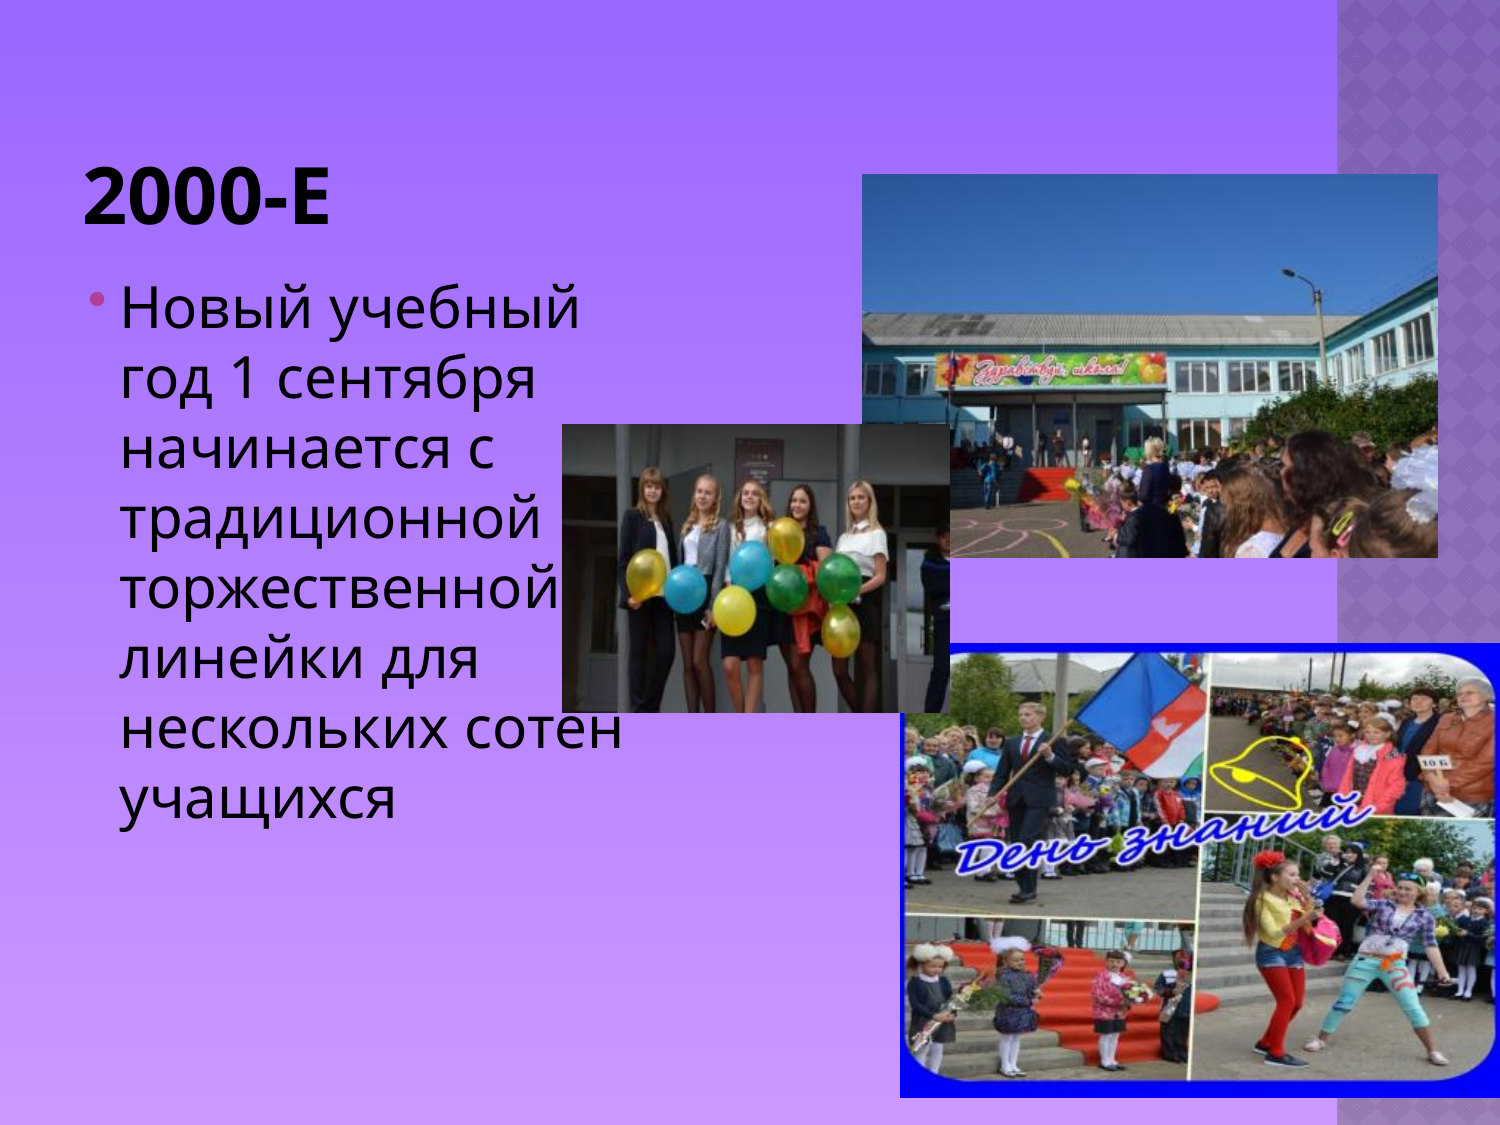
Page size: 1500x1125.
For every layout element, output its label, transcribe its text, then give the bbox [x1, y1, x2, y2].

title 2000-е [75, 52, 1263, 240]
picture [561, 424, 951, 713]
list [862, 174, 1438, 559]
picture [899, 643, 1500, 1099]
list Новый учебный год 1 сентября начинается с традиционной торжественной линейки для нескольких сотен учащихся [74, 262, 653, 1006]
